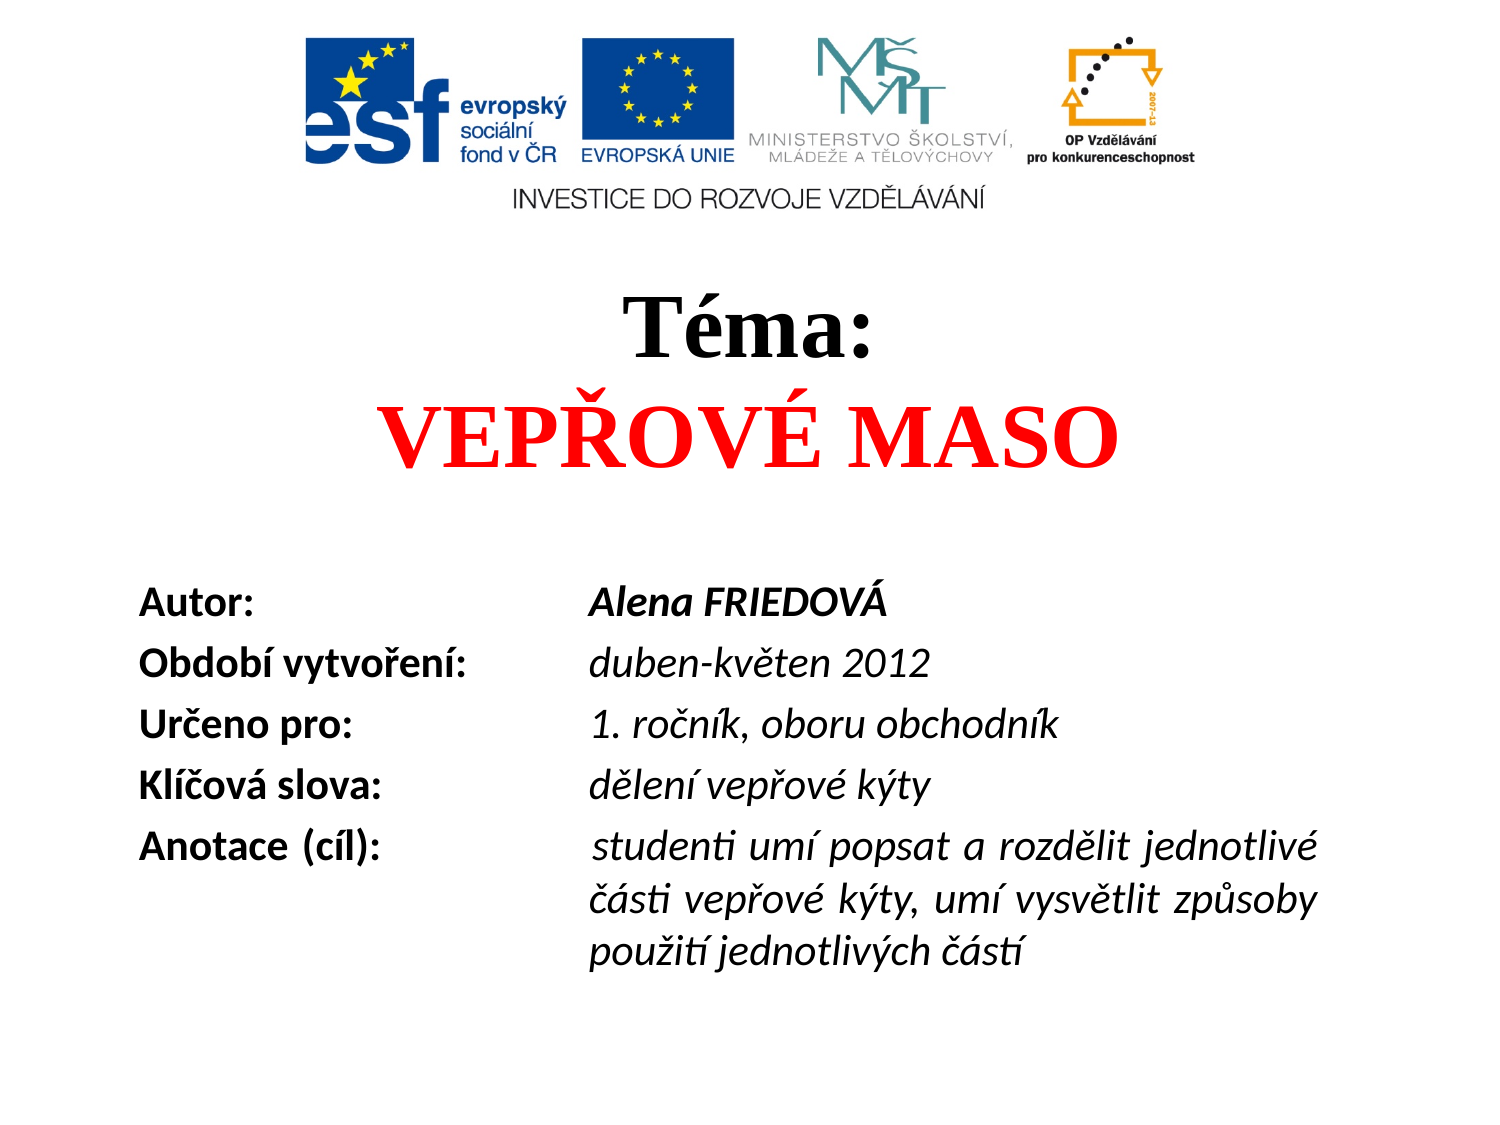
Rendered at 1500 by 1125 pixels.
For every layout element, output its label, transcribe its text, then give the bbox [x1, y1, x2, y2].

title Téma: VEPŘOVÉ MASO [112, 255, 1388, 497]
picture [277, 18, 1223, 226]
subtitle Autor: Alena FRIEDOVÁ Období vytvoření: duben-květen 2012 Určeno pro: 1. ročník, oboru obchodník Klíčová slova: dělení vepřové kýty Anotace (cíl): studenti umí popsat a rozdělit jednotlivé části vepřové kýty, umí vysvětlit způsoby použití jednotlivých částí [123, 503, 1376, 1000]
